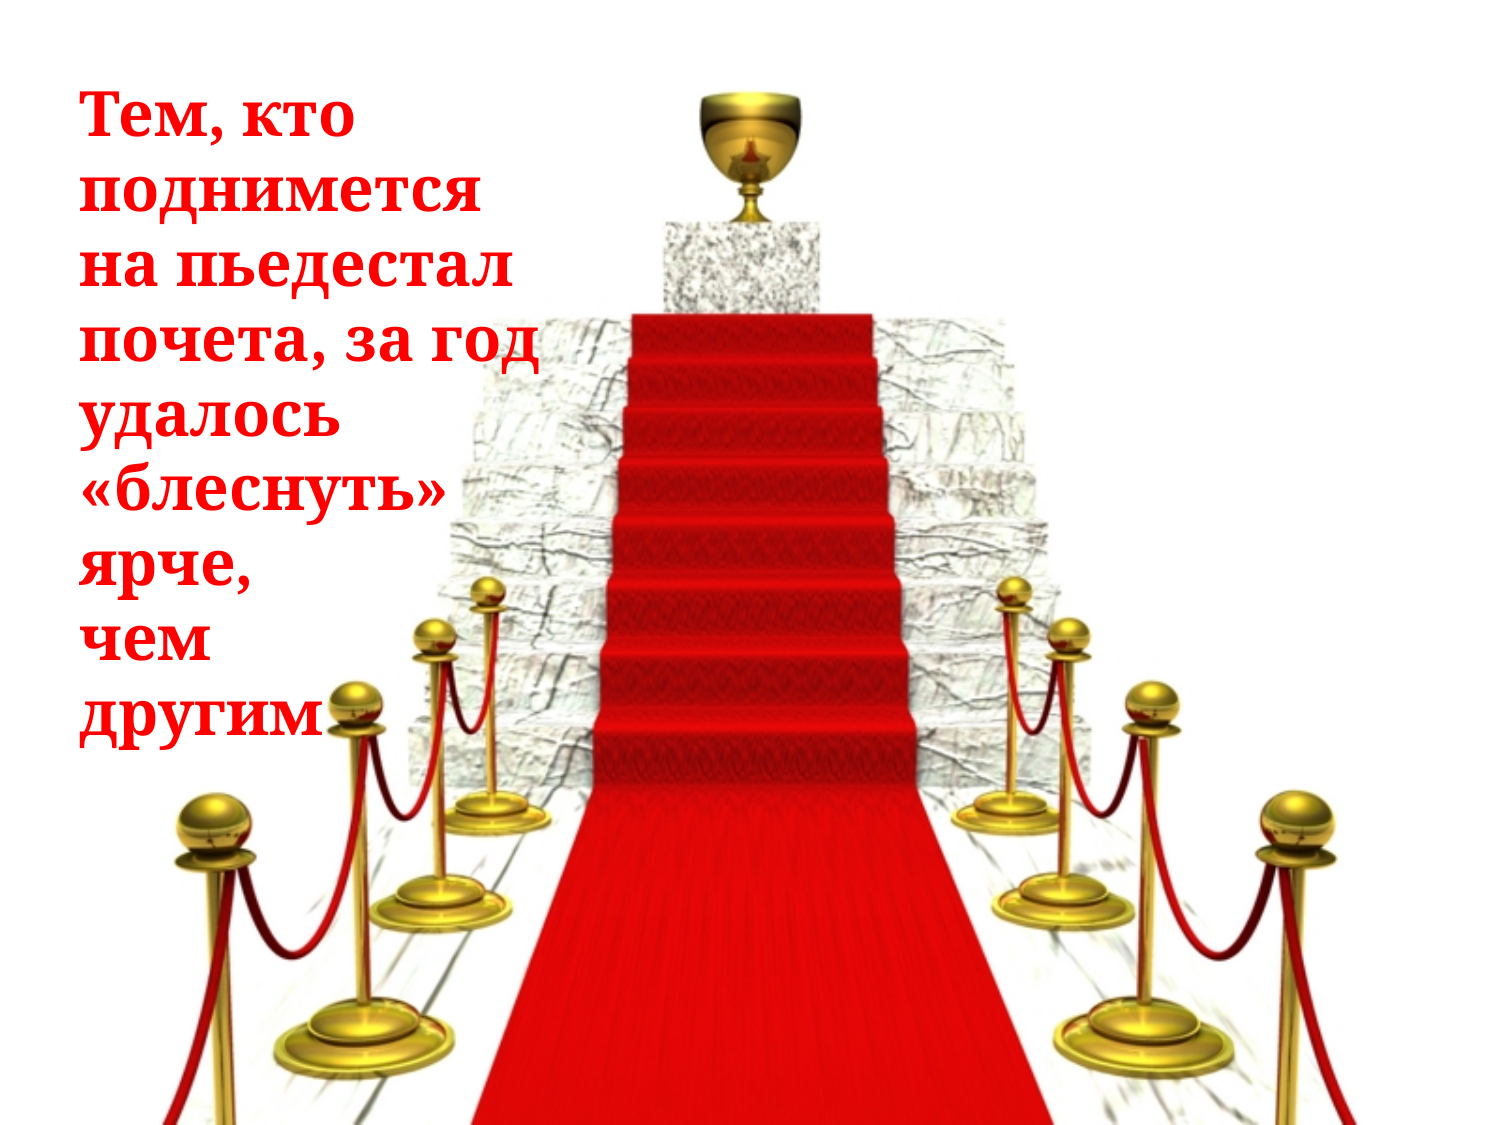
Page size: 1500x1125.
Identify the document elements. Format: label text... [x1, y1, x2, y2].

text_box Тем, кто поднимется на пьедестал почета, за год удалось «блеснуть» ярче, чем другим [64, 66, 715, 831]
picture [0, 0, 1500, 1125]
